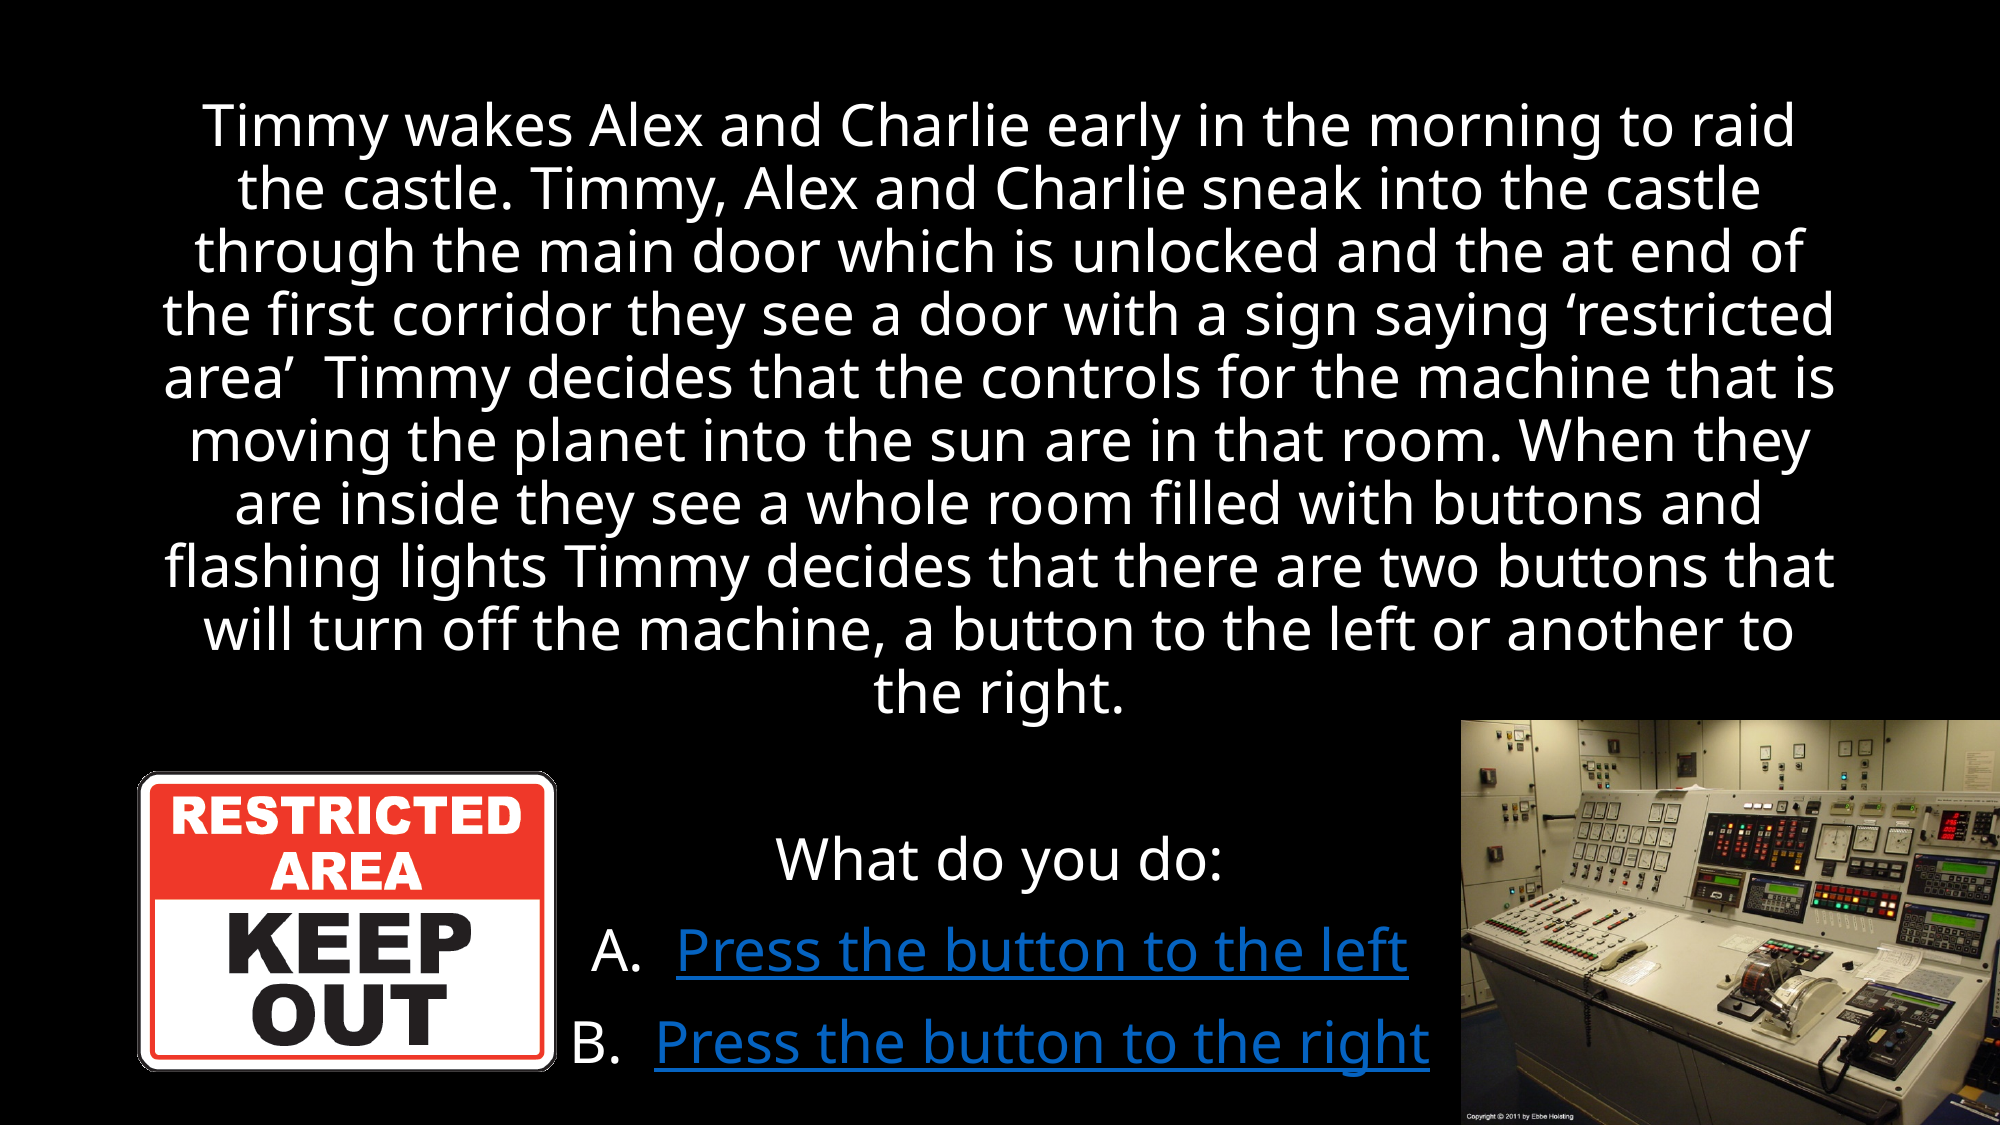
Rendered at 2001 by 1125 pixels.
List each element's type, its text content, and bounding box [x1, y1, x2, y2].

picture [137, 771, 557, 1072]
list Timmy wakes Alex and Charlie early in the morning to raid the castle. Timmy, Alex and Charlie sneak into the castle through the main door which is unlocked and the at end of the first corridor they see a door with a sign saying ‘restricted area’ Timmy decides that the controls for the machine that is moving the planet into the sun are in that room. When they are inside they see a whole room filled with buttons and flashing lights Timmy decides that there are two buttons that will turn off the machine, a button to the left or another to the right. What do you do: Press the button to the left Press the button to the right [137, 88, 1863, 1014]
picture [1461, 720, 2000, 1125]
